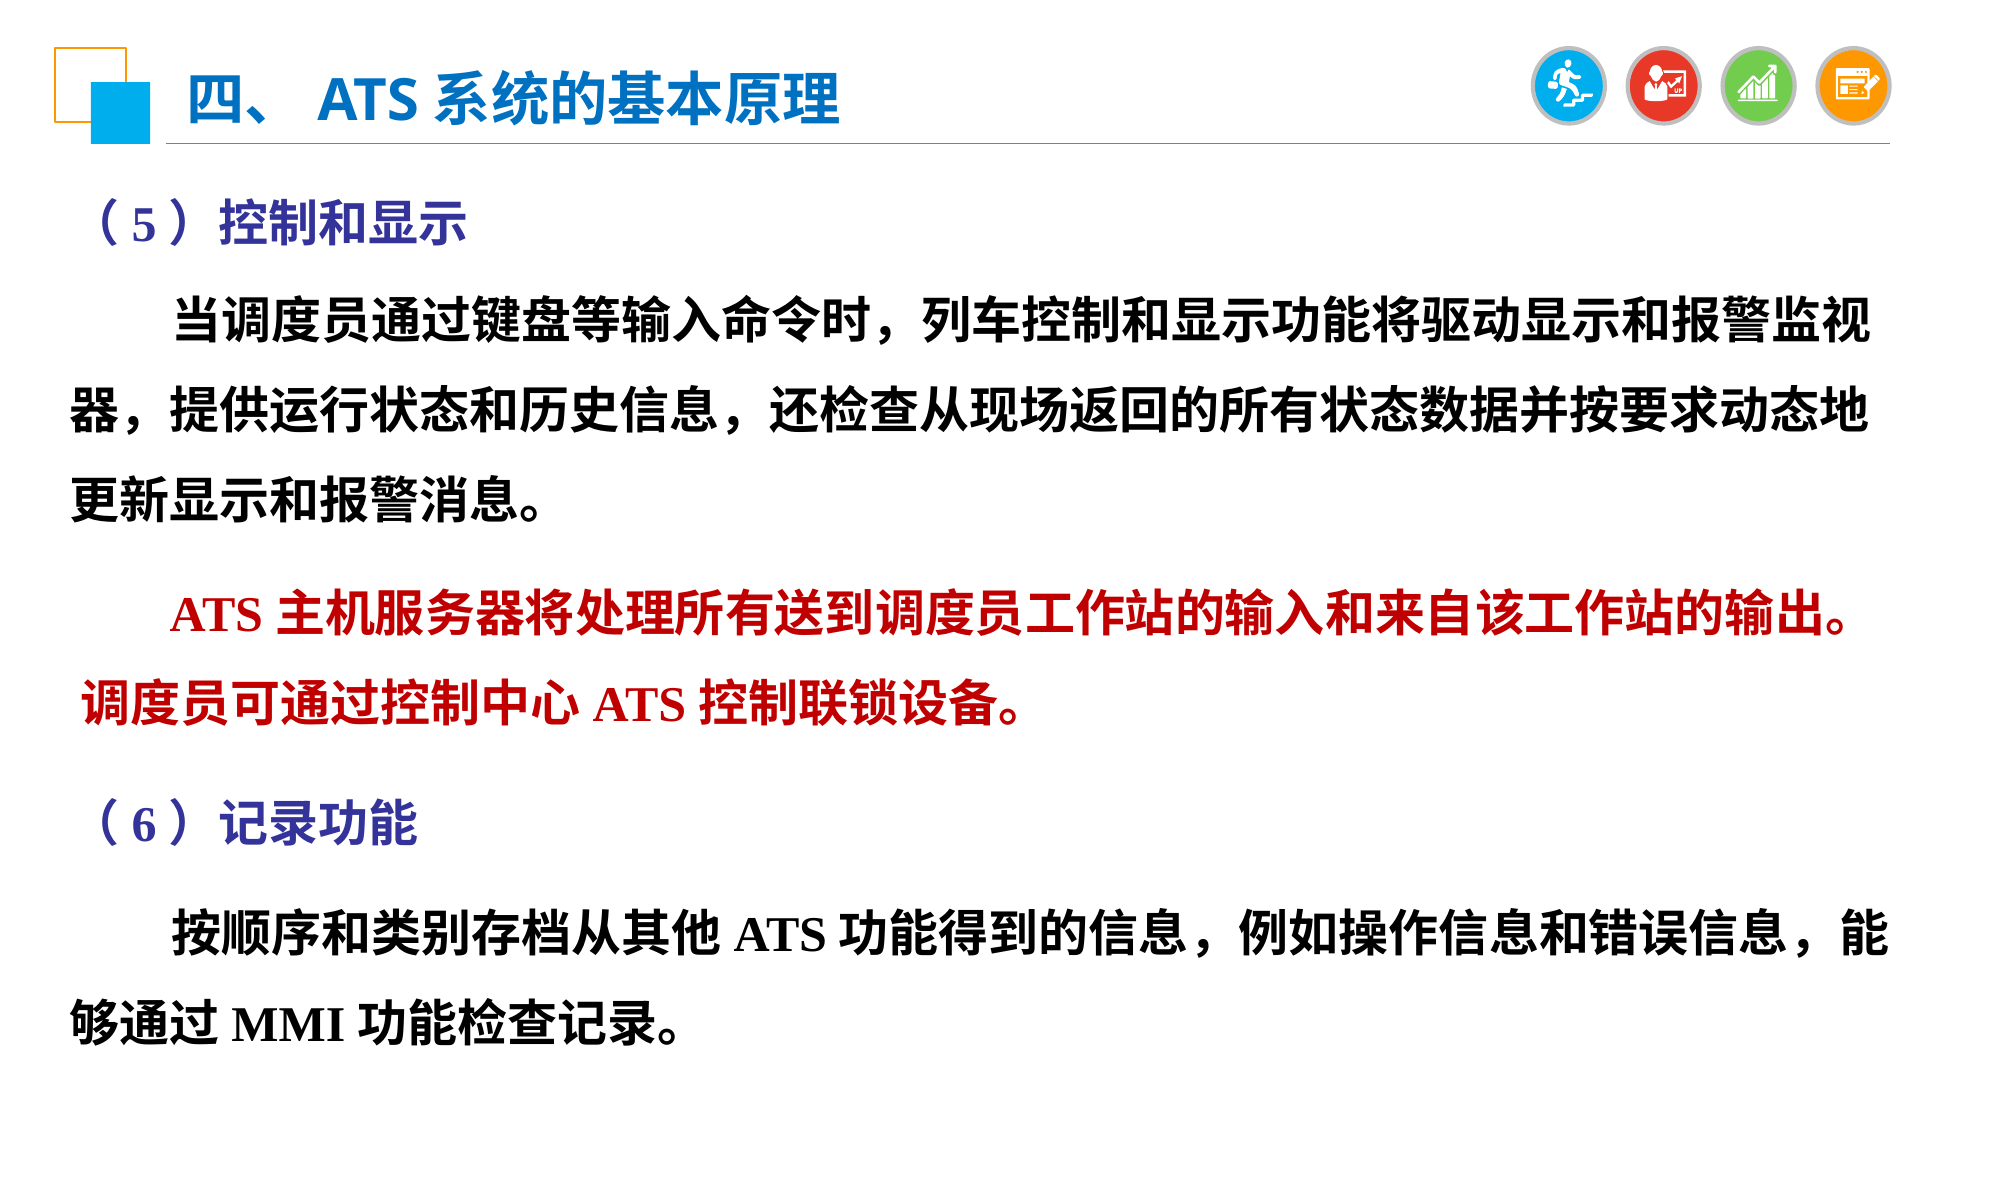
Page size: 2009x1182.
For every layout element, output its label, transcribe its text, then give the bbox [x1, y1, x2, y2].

text_box 按顺序和类别存档从其他ATS功能得到的信息，例如操作信息和错误信息，能够通过MMI功能检查记录。 [54, 864, 1918, 1060]
text_box ATS主机服务器将处理所有送到调度员工作站的输入和来自该工作站的输出。 调度员可通过控制中心ATS控制联锁设备。 [54, 543, 1883, 739]
text_box 四、ATS系统的基本原理 [166, 51, 862, 142]
text_box 当调度员通过键盘等输入命令时，列车控制和显示功能将驱动显示和报警监视器，提供运行状态和历史信息，还检查从现场返回的所有状态数据并按要求动态地更新显示和报警消息。 [54, 250, 1930, 536]
text_box （6）记录功能 [54, 784, 1415, 860]
text_box （5）控制和显示 [54, 184, 1415, 250]
